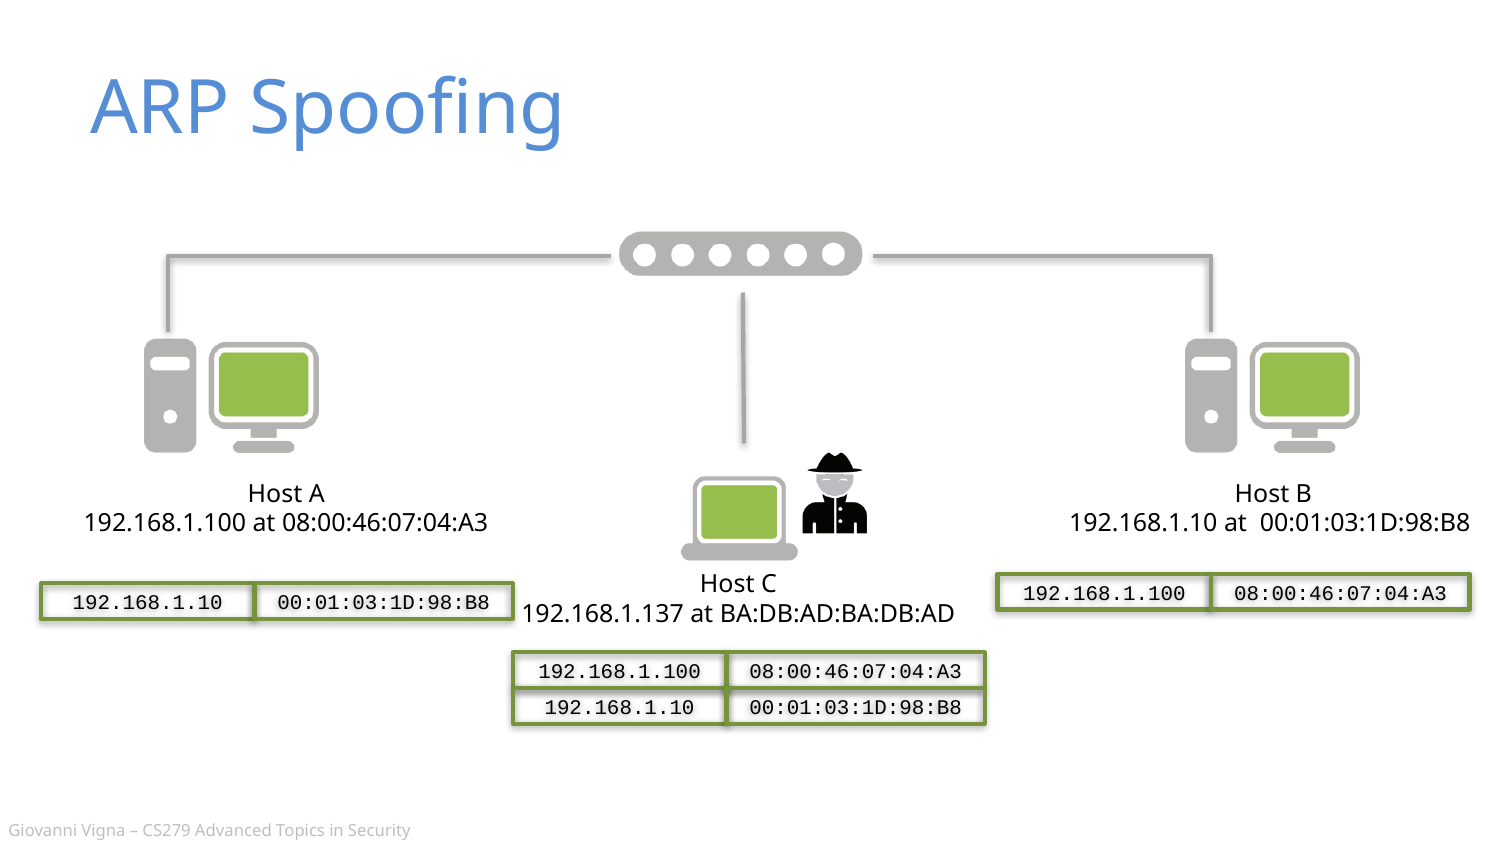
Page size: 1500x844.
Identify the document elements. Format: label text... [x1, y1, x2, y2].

text_box Host C 192.168.1.137 at BA:DB:AD:BA:DB:AD [435, 561, 1042, 635]
text_box 08:00:46:07:04:A3 [724, 650, 987, 686]
text_box 192.168.1.100 [995, 572, 1208, 612]
text_box 00:01:03:1D:98:B8 [724, 686, 987, 726]
text_box 08:00:46:07:04:A3 [1209, 572, 1472, 612]
text_box 192.168.1.10 [39, 581, 251, 621]
text_box [166, 254, 606, 325]
text_box Host A 192.168.1.100 at 08:00:46:07:04:A3 [48, 470, 524, 544]
text_box 192.168.1.10 [511, 686, 723, 726]
text_box 192.168.1.100 [511, 650, 723, 685]
title ARP Spoofing [75, 33, 1425, 175]
text_box Host B 192.168.1.10 at 00:01:03:1D:98:B8 [1041, 470, 1500, 544]
picture [121, 327, 341, 470]
picture [665, 443, 874, 572]
text_box [880, 254, 1213, 325]
picture [1161, 327, 1382, 470]
text_box 00:01:03:1D:98:B8 [252, 581, 515, 621]
picture [611, 212, 875, 293]
